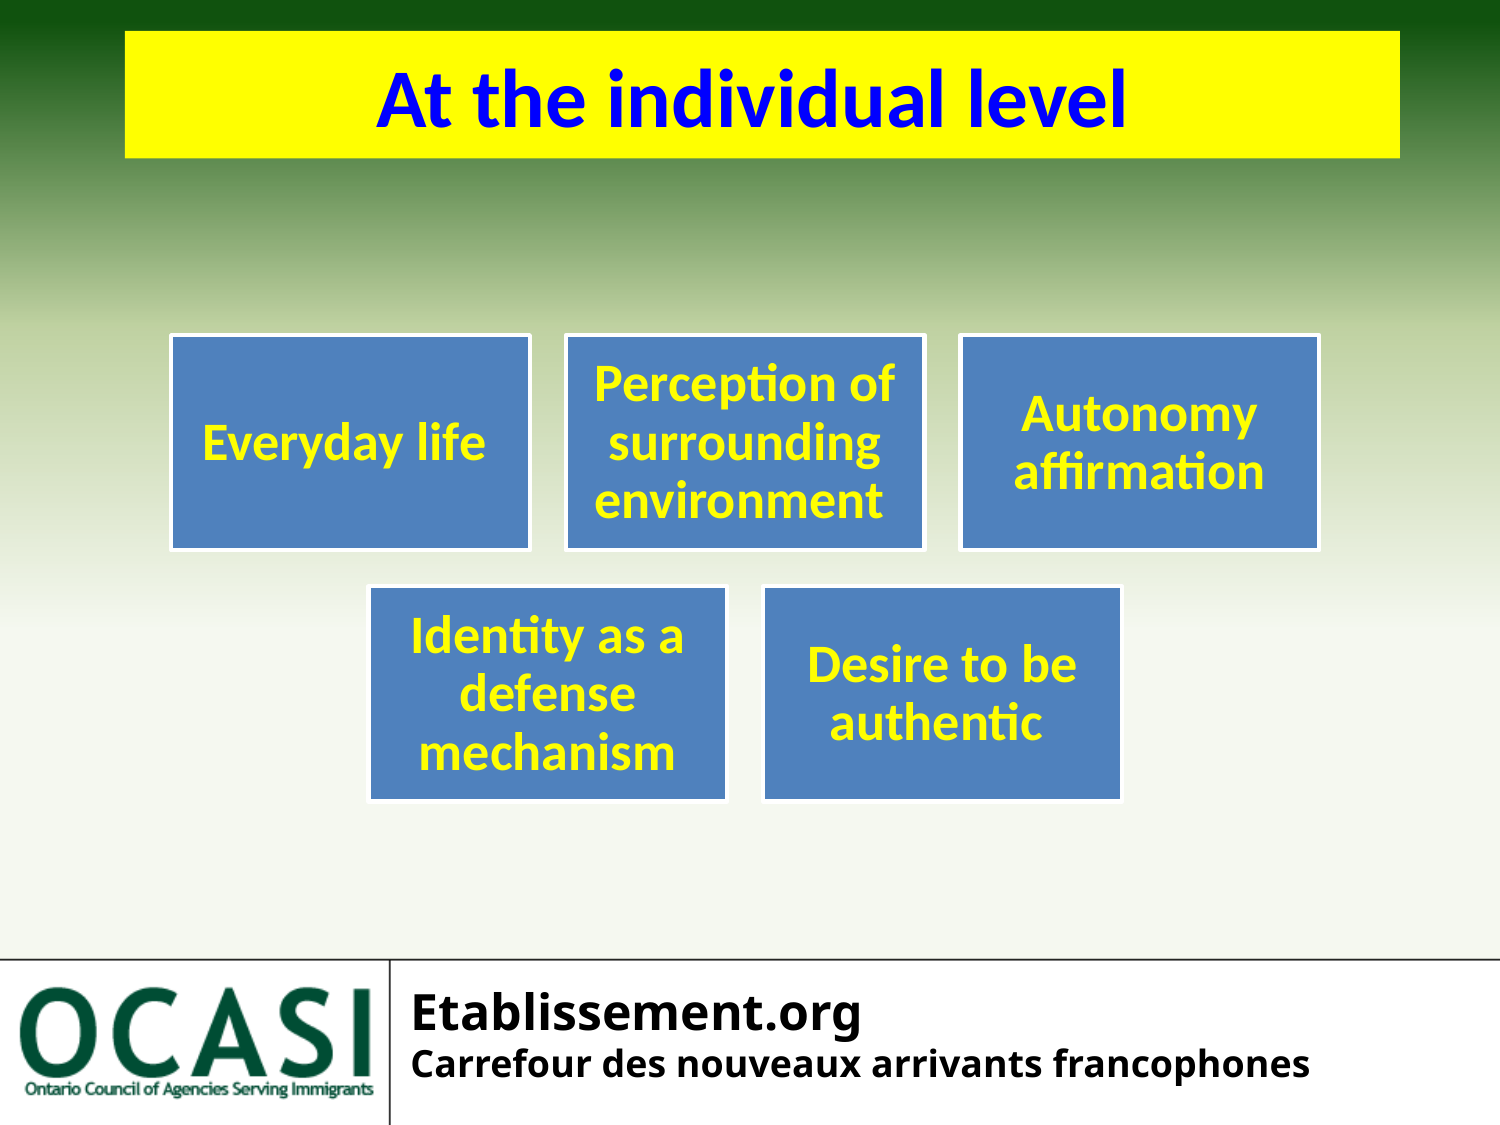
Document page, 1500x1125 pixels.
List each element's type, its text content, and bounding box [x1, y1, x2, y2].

picture [0, 0, 1500, 1125]
text_box At the individual level [124, 30, 1400, 159]
text_box [6, 158, 1357, 917]
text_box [170, 219, 1320, 918]
text_box Etablissement.org Carrefour des nouveaux arrivants francophones [395, 972, 1400, 1093]
